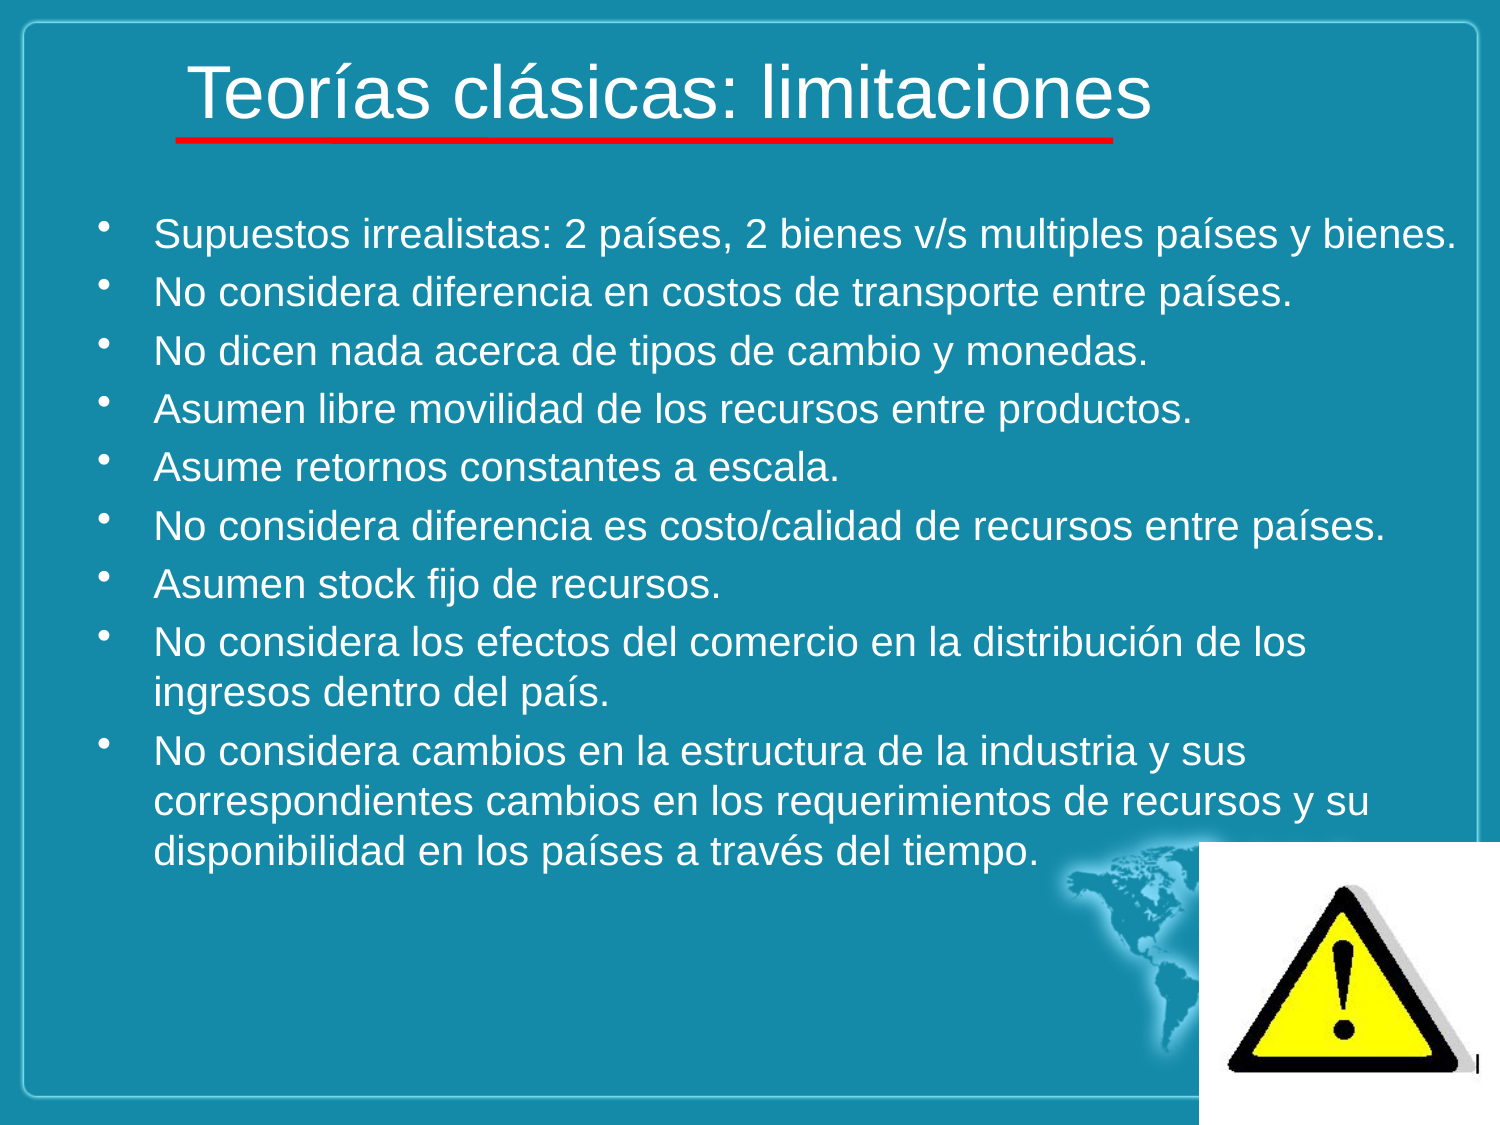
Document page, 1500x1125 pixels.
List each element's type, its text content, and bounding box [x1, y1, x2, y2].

list Supuestos irrealistas: 2 países, 2 bienes v/s multiples países y bienes. No considera diferencia en costos de transporte entre países. No dicen nada acerca de tipos de cambio y monedas. Asumen libre movilidad de los recursos entre productos. Asume retornos constantes a escala. No considera diferencia es costo/calidad de recursos entre países. Asumen stock fijo de recursos. No considera los efectos del comercio en la distribución de los ingresos dentro del país. No considera cambios en la estructura de la industria y sus correspondientes cambios en los requerimientos de recursos y su disponibilidad en los países a través del tiempo. [81, 198, 1477, 915]
picture [0, 0, 1500, 1125]
title Teorías clásicas: limitaciones [170, 36, 1436, 141]
